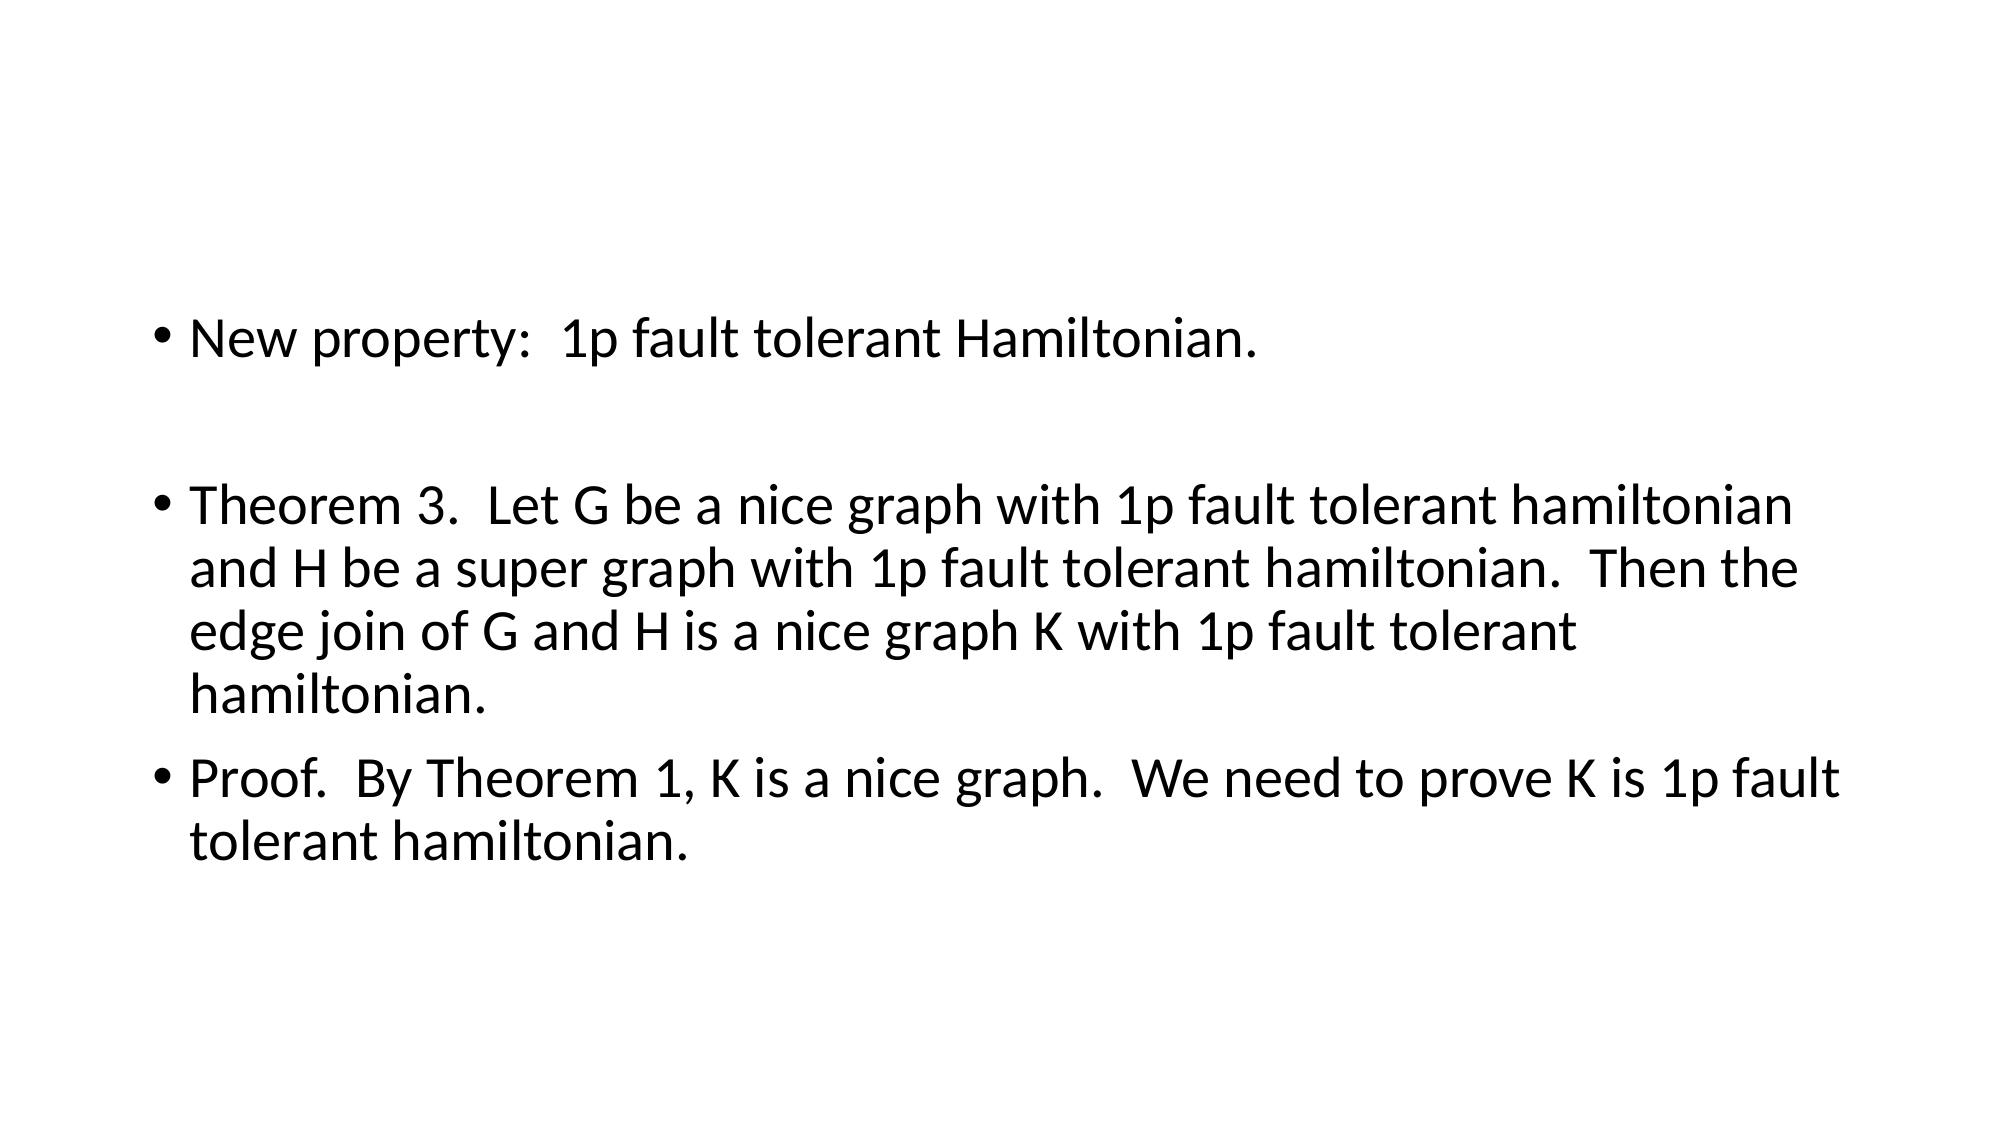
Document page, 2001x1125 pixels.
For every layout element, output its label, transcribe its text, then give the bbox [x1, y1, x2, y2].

list New property: 1p fault tolerant Hamiltonian. Theorem 3. Let G be a nice graph with 1p fault tolerant hamiltonian and H be a super graph with 1p fault tolerant hamiltonian. Then the edge join of G and H is a nice graph K with 1p fault tolerant hamiltonian. Proof. By Theorem 1, K is a nice graph. We need to prove K is 1p fault tolerant hamiltonian. [137, 299, 1863, 1014]
